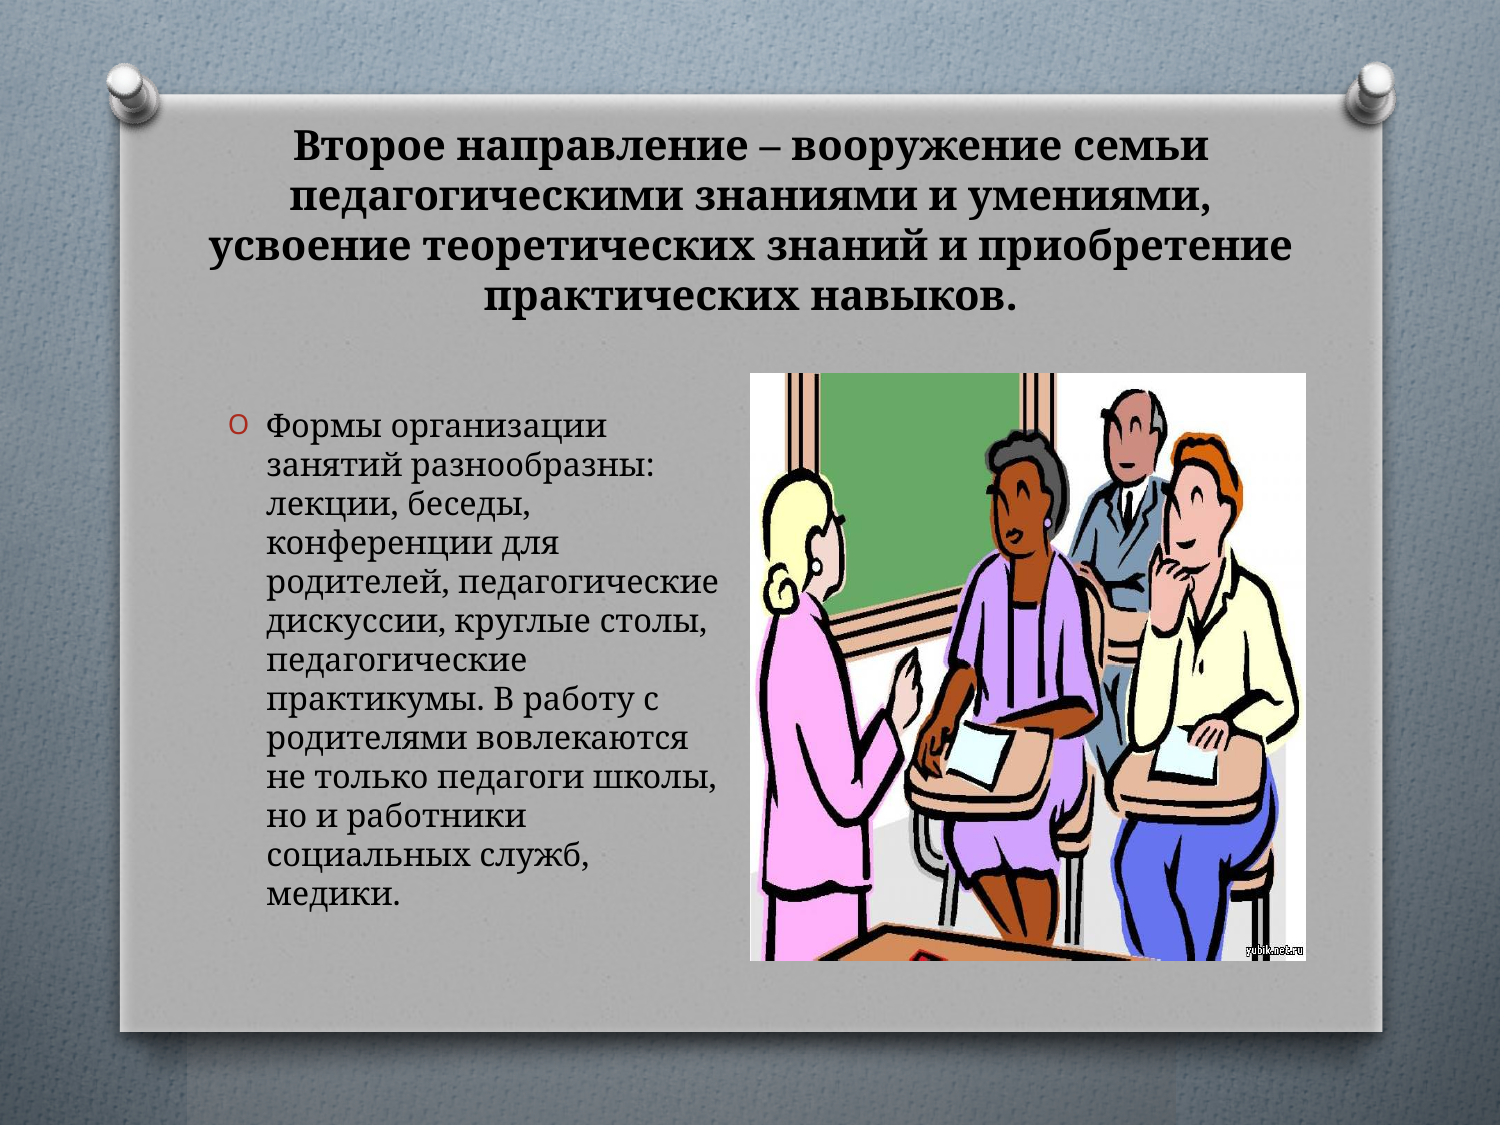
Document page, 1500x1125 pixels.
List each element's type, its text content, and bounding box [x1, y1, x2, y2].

picture [75, 29, 198, 153]
list Формы организации занятий разнообразны: лекции, беседы, конференции для родителей, педагогические дискуссии, круглые столы, педагогические практикумы. В работу с родителями вовлекаются не только педагоги школы, но и работники социальных служб, медики. [213, 397, 738, 939]
picture [749, 373, 1306, 961]
title Второе направление – вооружение семьи педагогическими знаниями и умениями, усвоение теоретических знаний и приобретение практических навыков. [179, 113, 1323, 374]
picture [1317, 35, 1439, 156]
